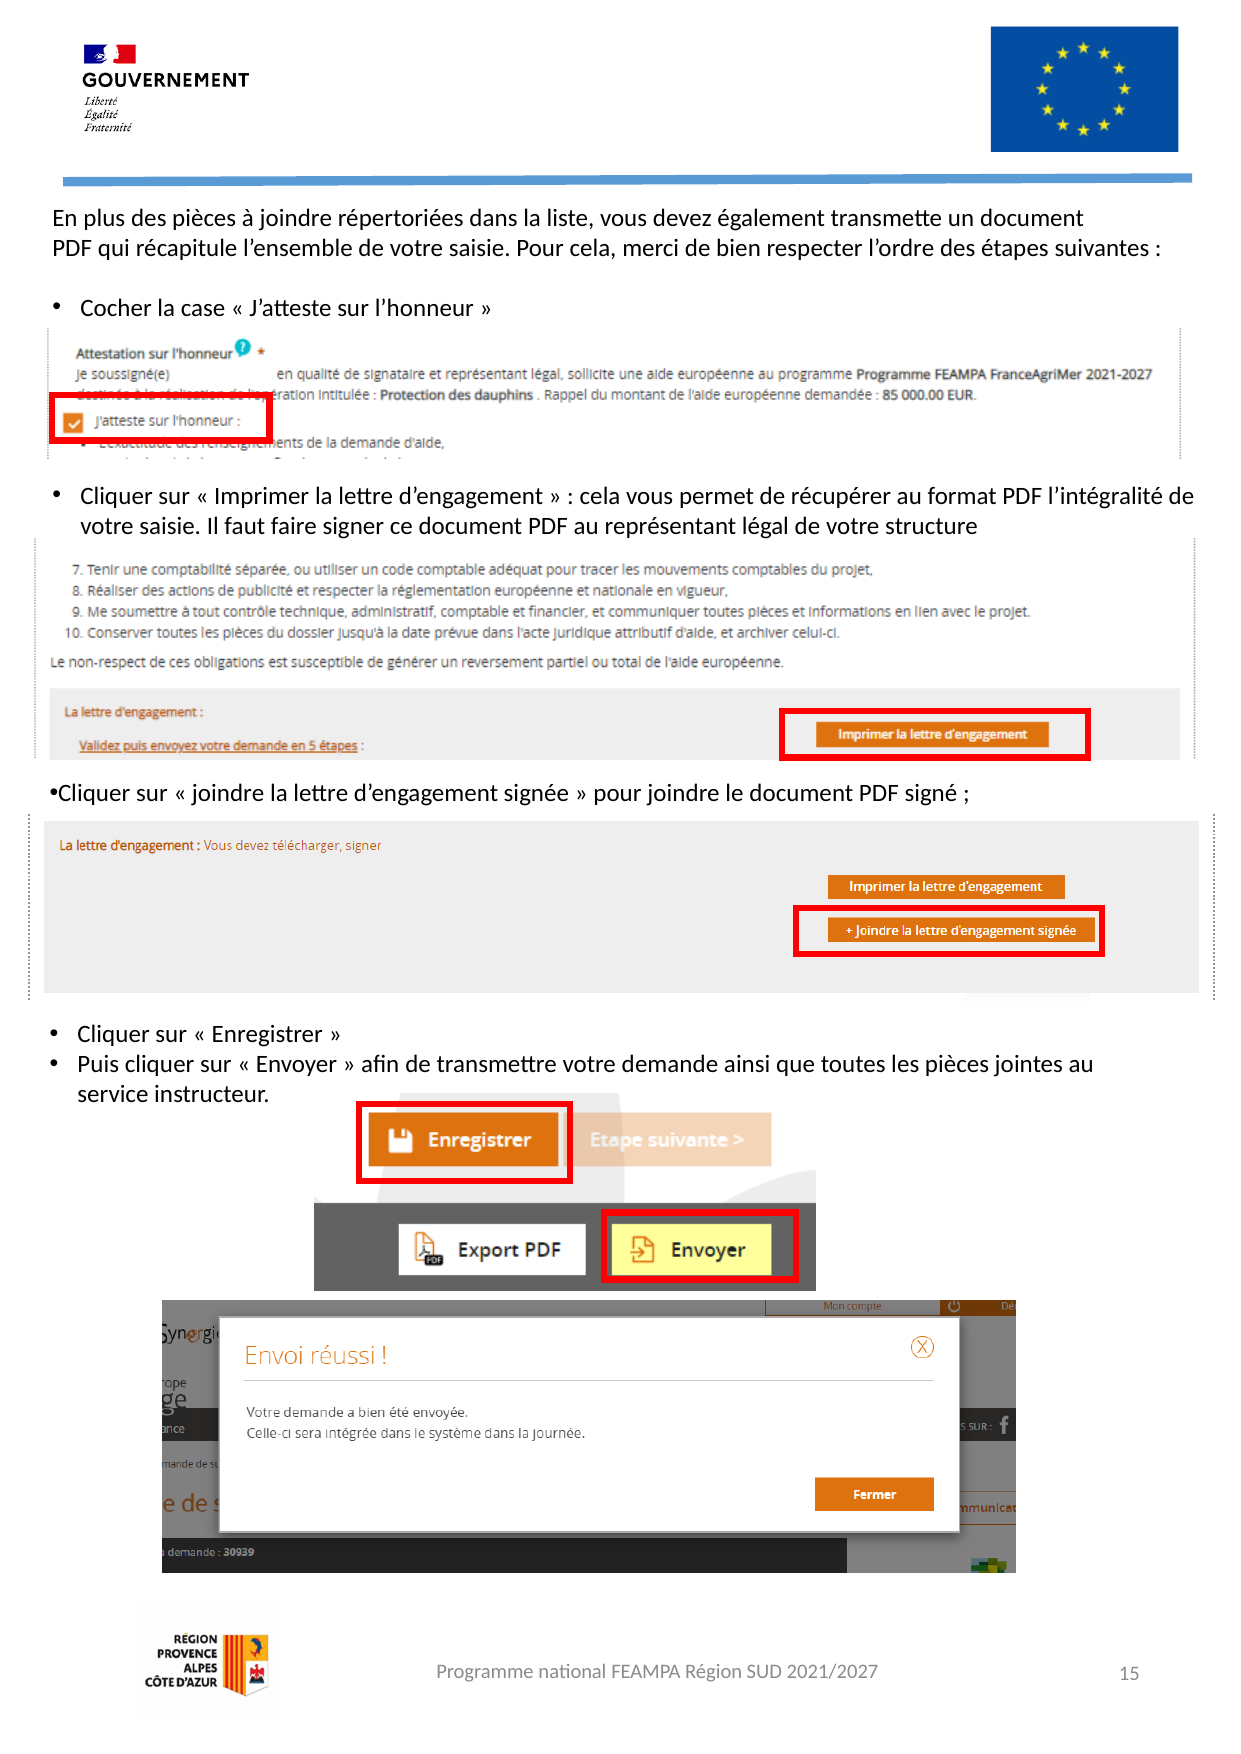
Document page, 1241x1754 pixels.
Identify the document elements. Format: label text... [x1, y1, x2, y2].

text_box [62, 177, 1193, 182]
slide_number 15 [875, 1625, 1155, 1719]
picture [27, 327, 1192, 459]
picture [314, 1093, 816, 1291]
picture [24, 814, 1221, 1001]
picture [133, 1604, 280, 1723]
picture [990, 26, 1179, 152]
text_box Cliquer sur « joindre la lettre d’engagement signée » pour joindre le document PDF signé ; [34, 769, 1221, 814]
picture [62, 25, 268, 150]
picture [22, 537, 1208, 760]
picture [162, 1300, 1016, 1573]
text_box En plus des pièces à joindre répertoriées dans la liste, vous devez également transmette un document PDF qui récapitule l’ensemble de votre saisie. Pour cela, merci de bien respecter l’ordre des étapes suivantes : Cocher la case « J’atteste sur l’honneur » [37, 194, 1192, 327]
text_box Cliquer sur « Enregistrer » Puis cliquer sur « Envoyer » afin de transmettre votre demande ainsi que toutes les pièces jointes au service instructeur. [34, 1010, 1150, 1115]
footer Programme national FEAMPA Région SUD 2021/2027 [300, 1623, 1016, 1717]
text_box Cliquer sur « Imprimer la lettre d’engagement » : cela vous permet de récupérer au format PDF l’intégralité de votre saisie. Il faut faire signer ce document PDF au représentant légal de votre structure [37, 472, 1224, 547]
